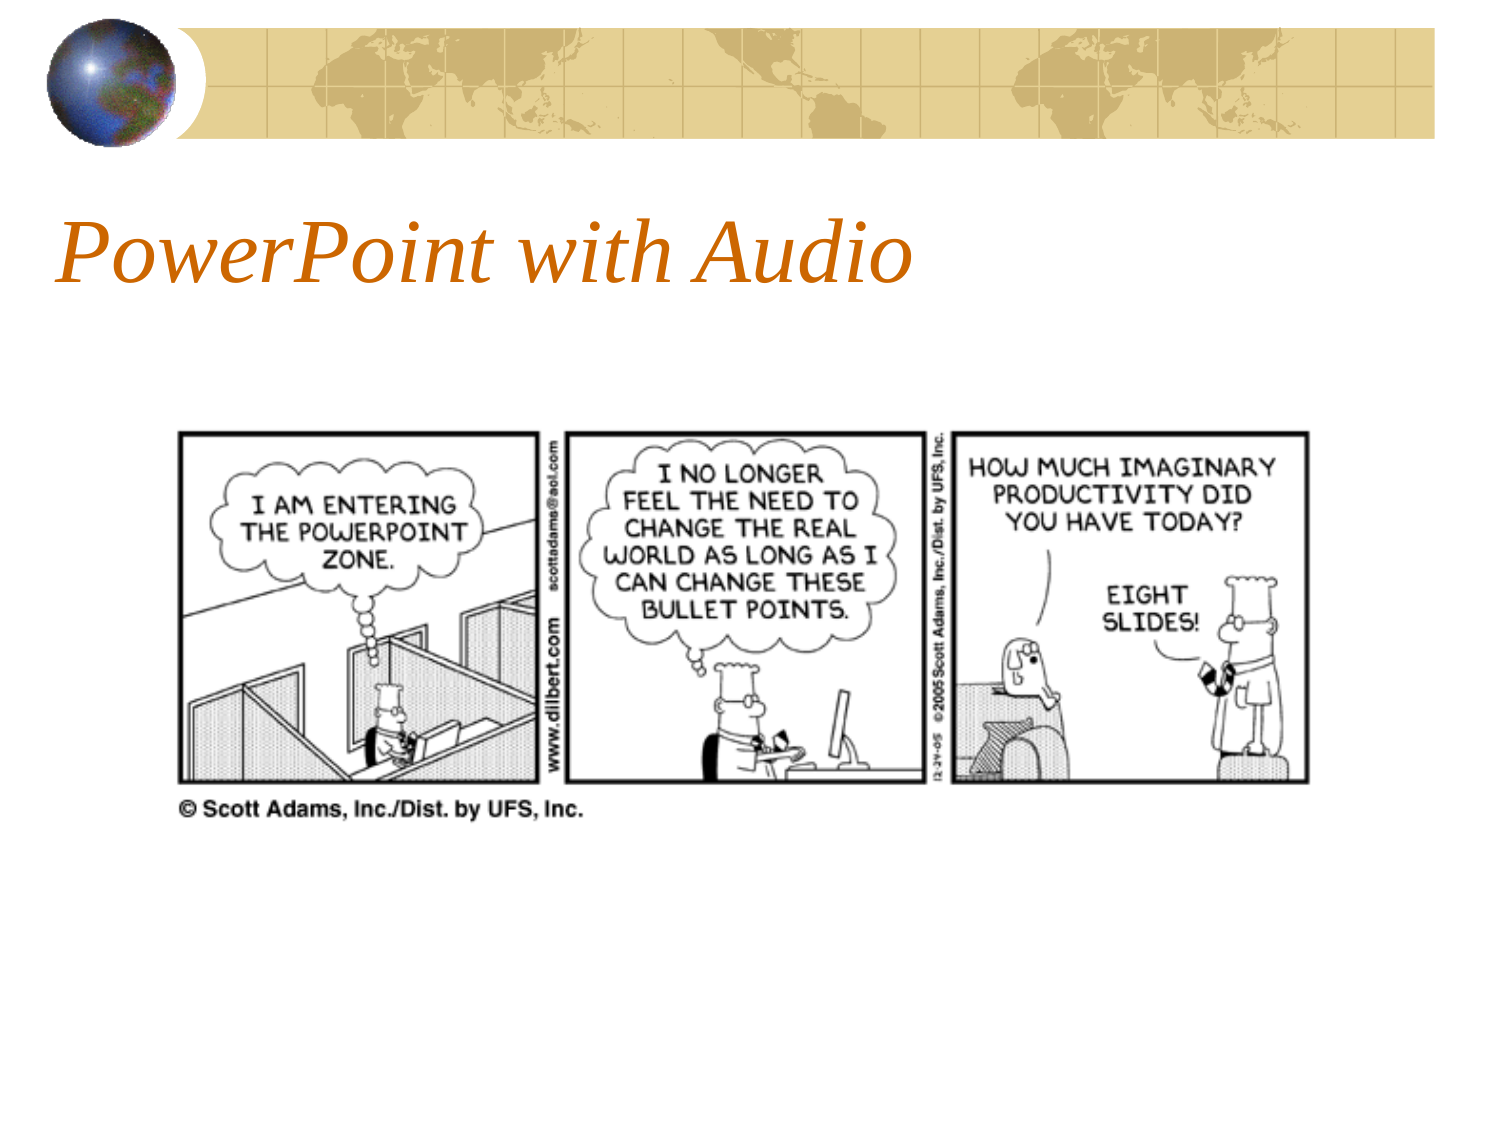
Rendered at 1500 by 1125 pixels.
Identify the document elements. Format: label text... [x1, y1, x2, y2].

picture [174, 424, 1317, 829]
picture [42, 14, 190, 151]
title PowerPoint with Audio [40, 152, 1316, 341]
